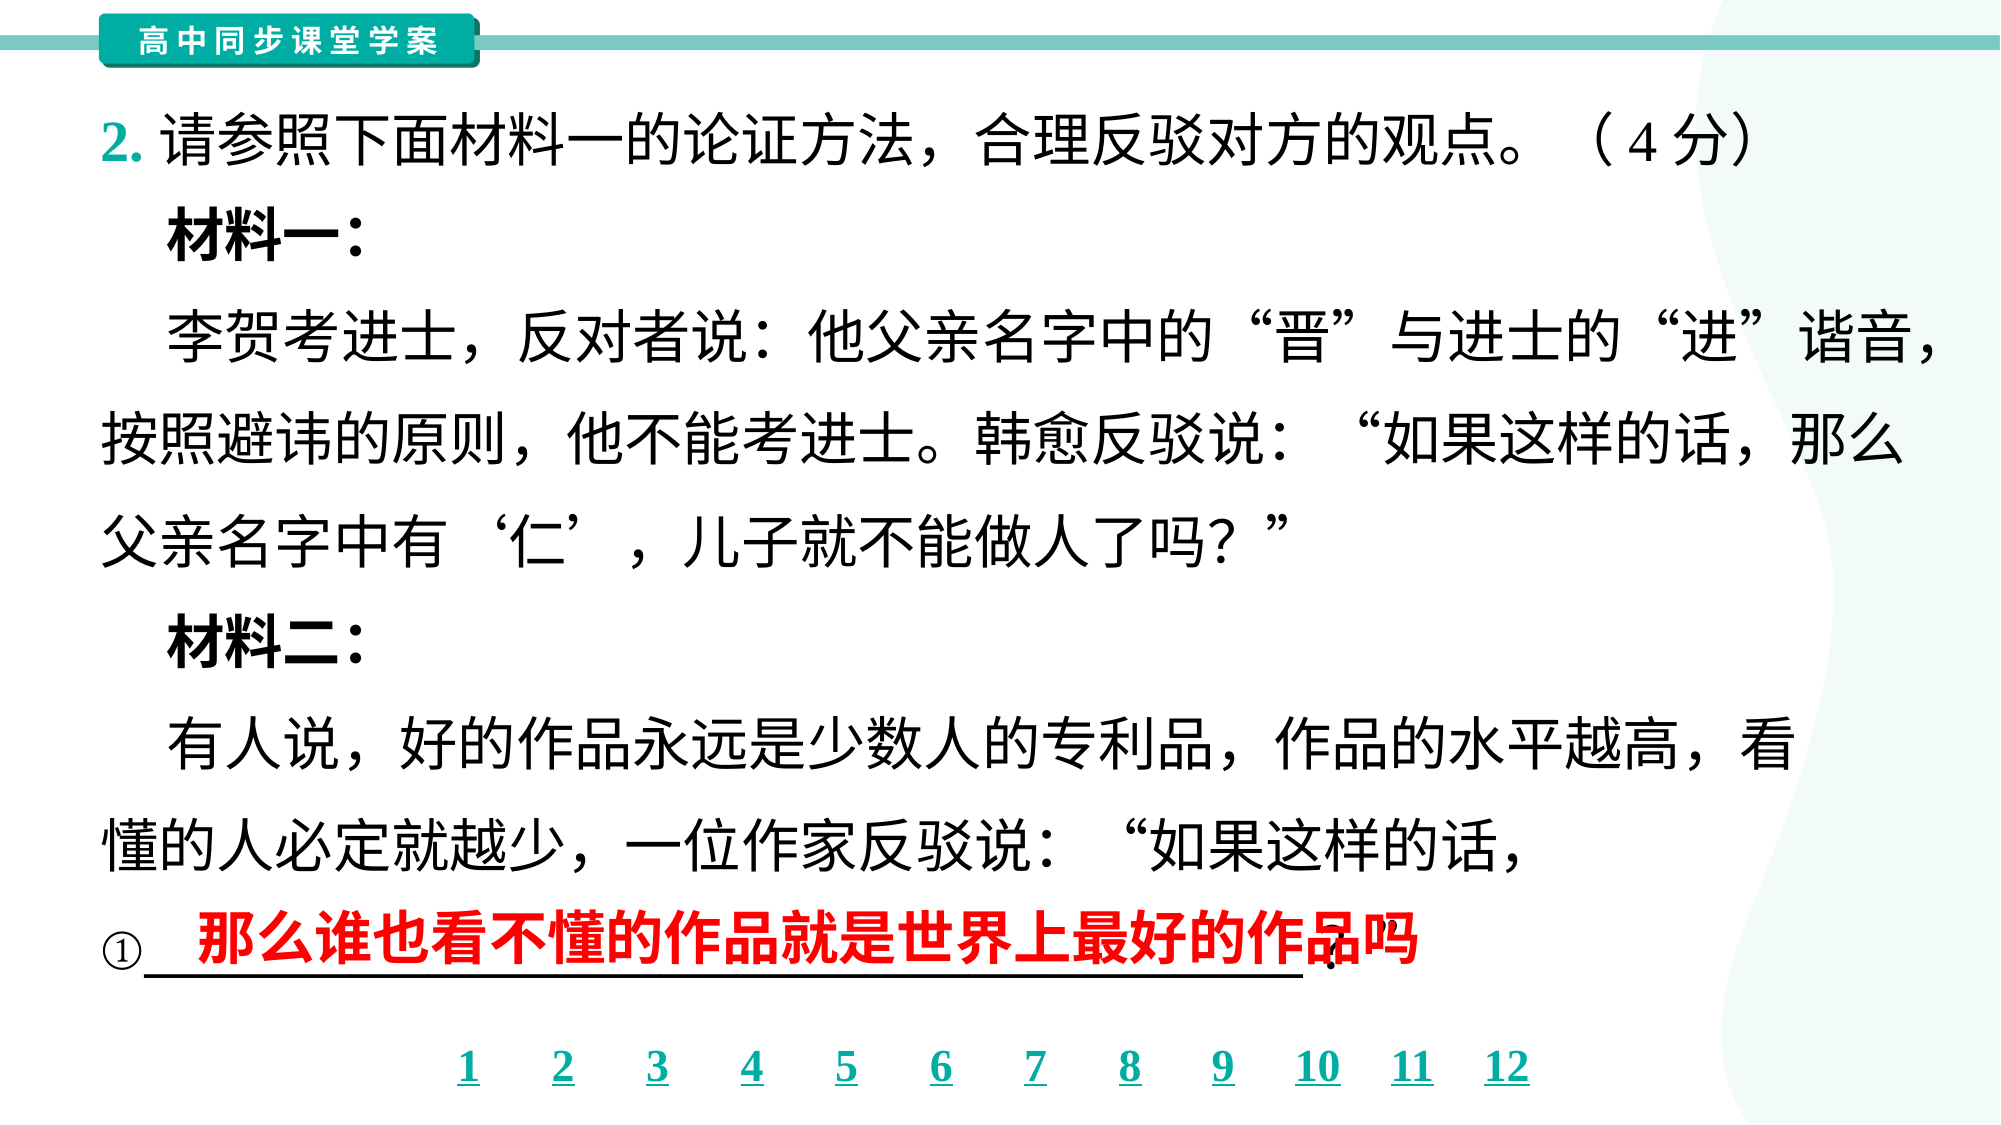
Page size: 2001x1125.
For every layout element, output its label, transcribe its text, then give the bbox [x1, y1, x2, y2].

text_box 那么谁也看不懂的作品就是世界上最好的作品吗 [173, 875, 1446, 971]
text_box 2.请参照下面材料一的论证方法，合理反驳对方的观点。（4分） [100, 76, 1899, 171]
text_box 材料一： [100, 171, 1899, 268]
text_box 材料二： [100, 578, 1899, 675]
text_box 李贺考进士，反对者说：他父亲名字中的“晋”与进士的“进”谐音， 按照避讳的原则，他不能考进士。韩愈反驳说：“如果这样的话，那么 父亲名字中有‘仁’，儿子就不能做人了吗？” [100, 268, 1899, 575]
text_box 有人说，好的作品永远是少数人的专利品，作品的水平越高，看 懂的人必定就越少，一位作家反驳说：“如果这样的话， ①_____________________________________________？” [100, 675, 1899, 982]
picture [0, 0, 2000, 1125]
